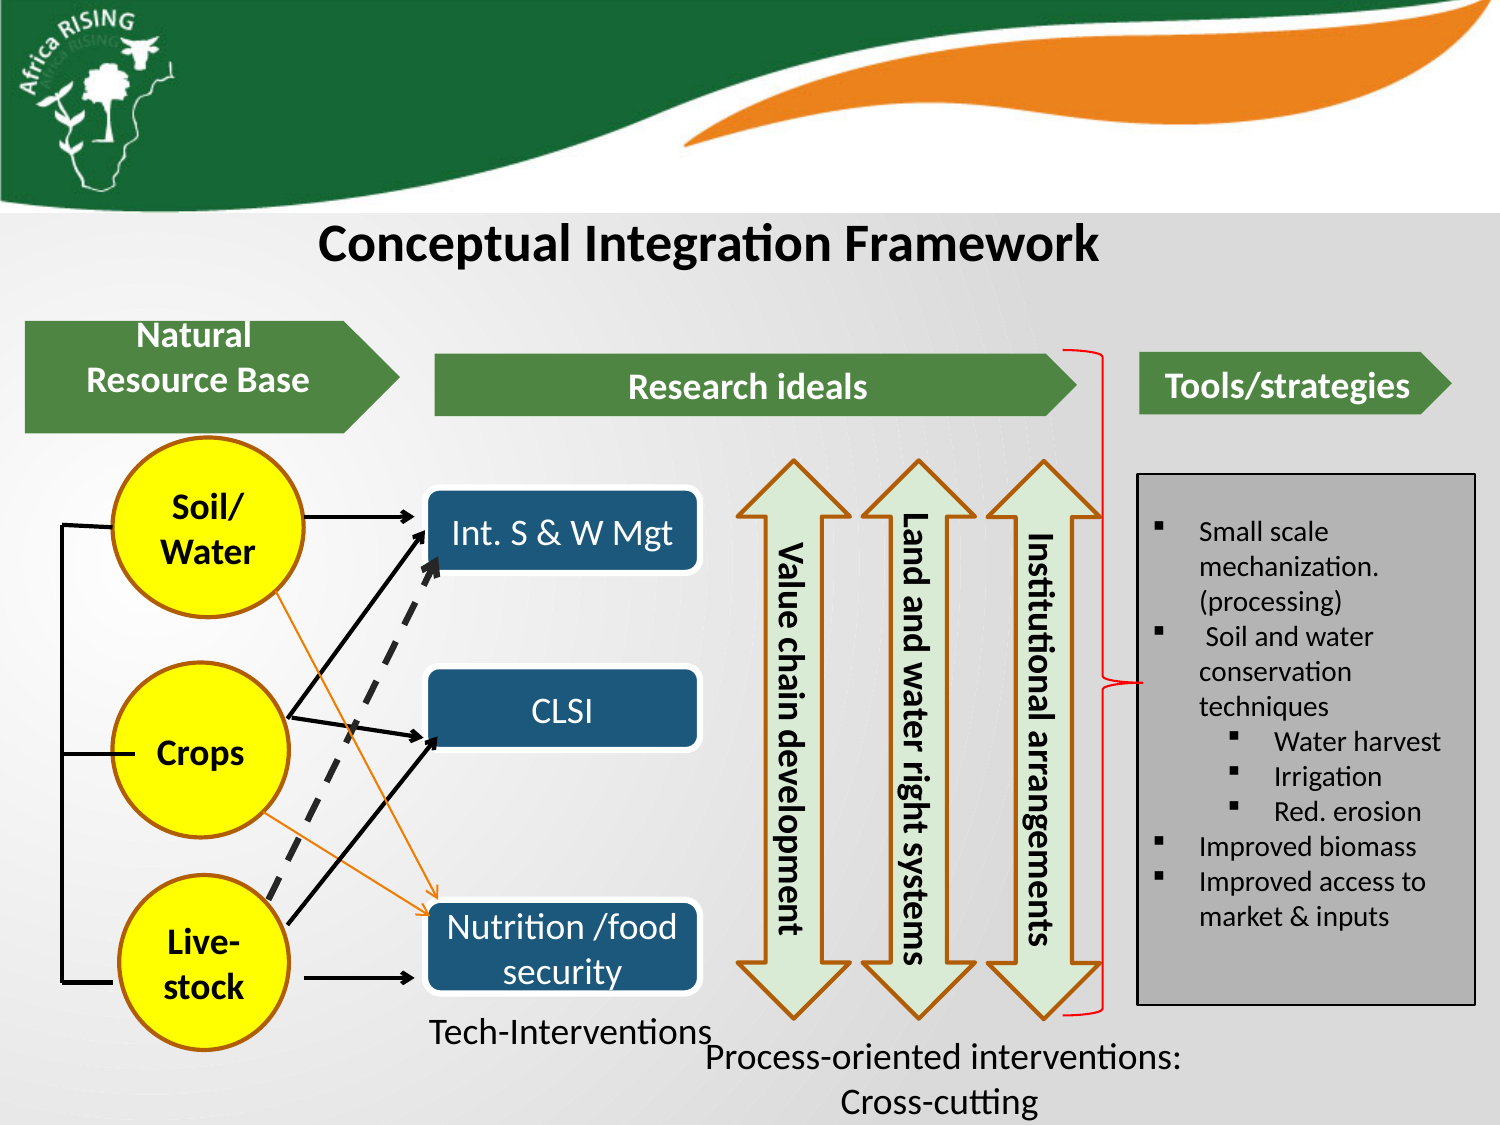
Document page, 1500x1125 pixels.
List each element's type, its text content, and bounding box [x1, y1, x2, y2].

text_box Int. S & W Mgt [421, 484, 704, 577]
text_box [286, 529, 426, 548]
picture [0, 0, 1500, 213]
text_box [262, 811, 284, 917]
text_box Tools/strategies [1139, 351, 1452, 415]
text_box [267, 555, 439, 805]
text_box Live-stock [117, 872, 292, 1053]
list Conceptual Integration Framework [75, 200, 1325, 313]
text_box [61, 524, 113, 528]
text_box Value chain development [735, 458, 852, 1021]
text_box Soil/ Water [110, 435, 305, 620]
text_box Small scale mechanization. (processing) Soil and water conservation techniques Water harvest Irrigation Red. erosion Improved biomass Improved access to market & inputs [1136, 473, 1476, 1006]
text_box Tech-Interventions [414, 999, 728, 1060]
text_box Land and water right systems [860, 458, 977, 1021]
text_box Process-oriented interventions: Cross-cutting [690, 1024, 1198, 1125]
text_box Nutrition /food security [421, 896, 704, 997]
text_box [275, 590, 439, 901]
text_box Natural Resource Base [24, 320, 400, 434]
text_box CLSI [449, 663, 704, 754]
text_box [1062, 348, 1144, 1017]
text_box Crops [110, 660, 265, 840]
text_box Institutional arrangements [985, 458, 1062, 1022]
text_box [286, 906, 439, 926]
text_box Research ideals [434, 353, 1062, 417]
